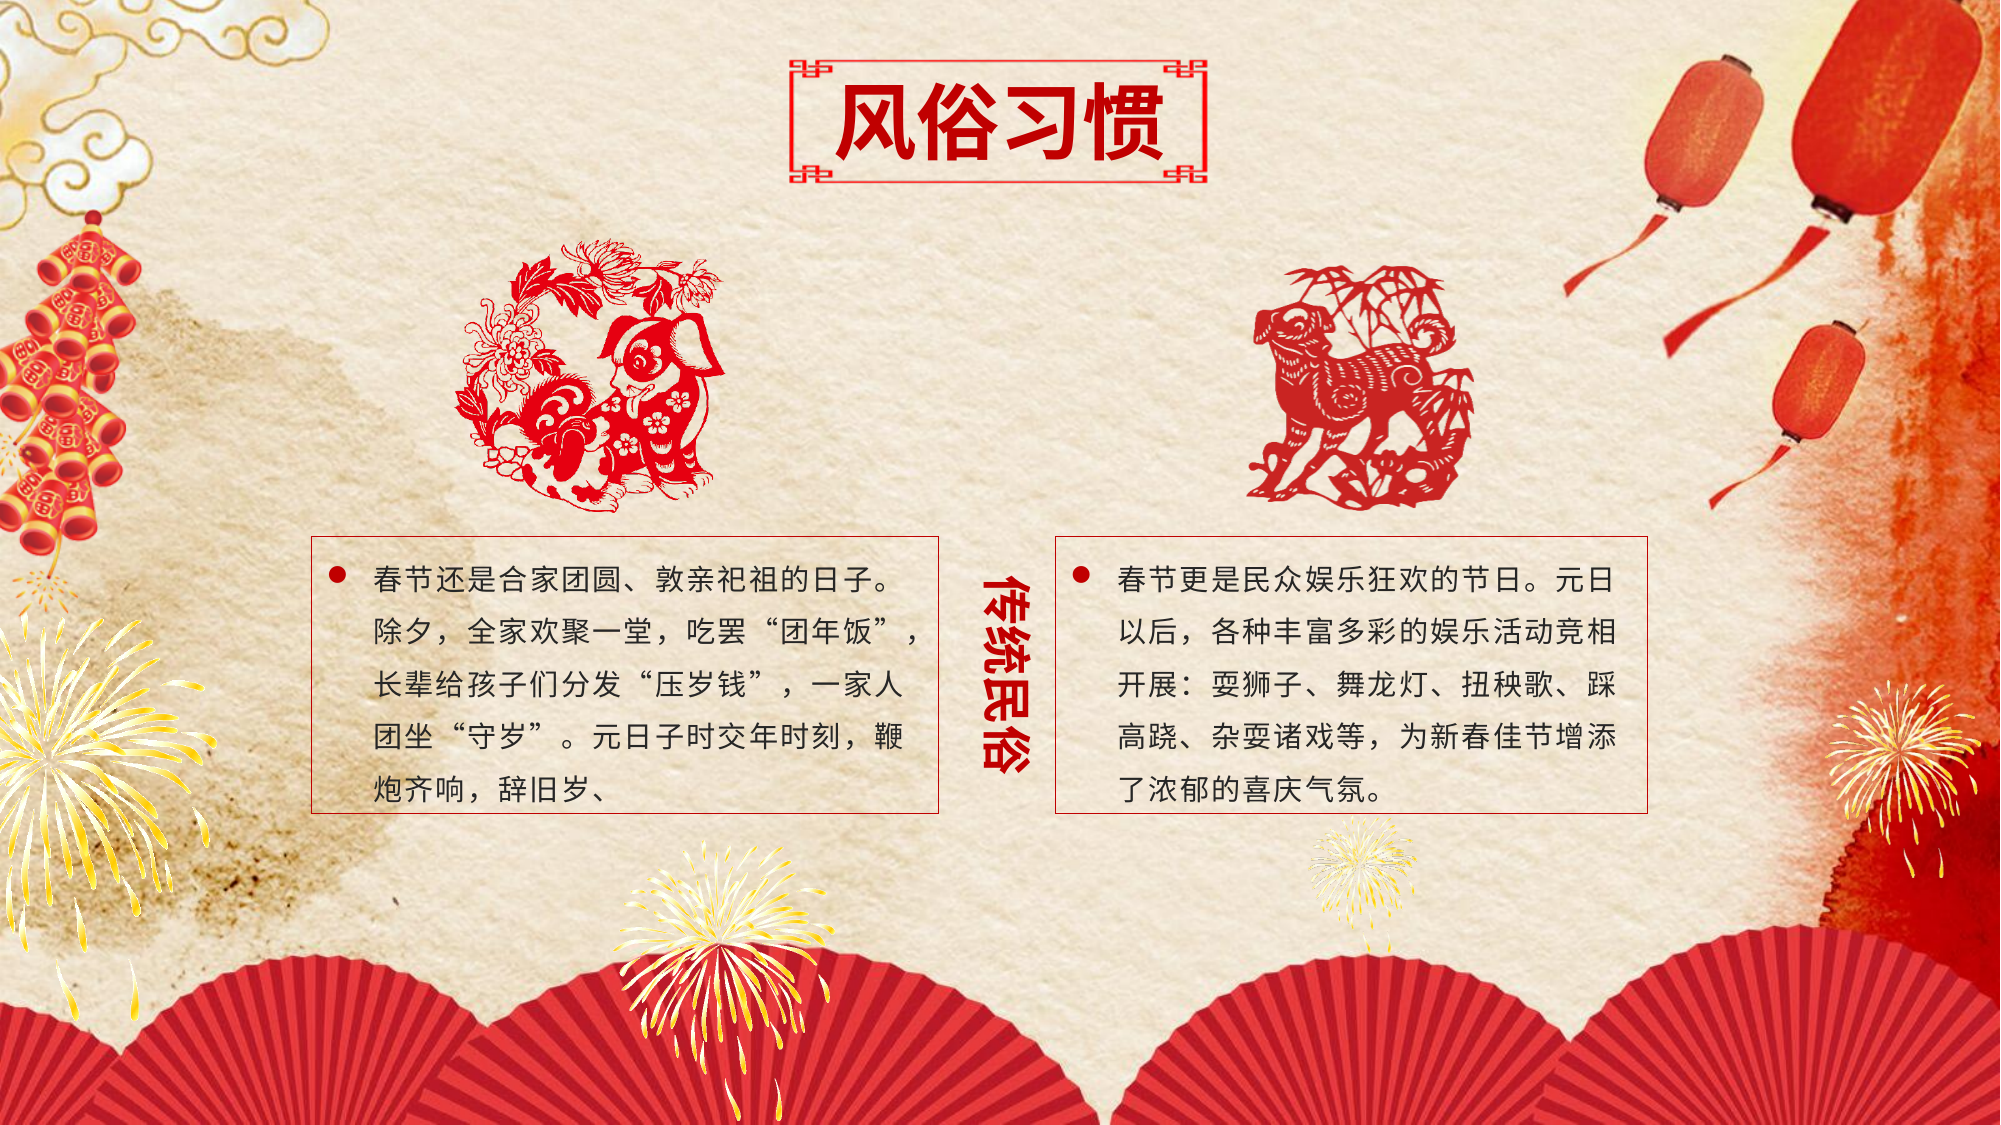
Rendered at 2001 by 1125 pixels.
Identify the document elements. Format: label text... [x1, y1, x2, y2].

text_box 传统民俗 [955, 561, 1065, 775]
text_box 春节更是民众娱乐狂欢的节日。元日以后，各种丰富多彩的娱乐活动竞相开展：耍狮子、舞龙灯、扭秧歌、踩高跷、杂耍诸戏等，为新春佳节增添了浓郁的喜庆气氛。 [1055, 536, 1648, 814]
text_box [766, 34, 1234, 207]
text_box 春节还是合家团圆、敦亲祀祖的日子。除夕，全家欢聚一堂，吃罢“团年饭”，长辈给孩子们分发“压岁钱”，一家人团坐“守岁”。元日子时交年时刻，鞭炮齐响，辞旧岁、 [311, 536, 939, 814]
picture [0, 0, 2000, 1125]
